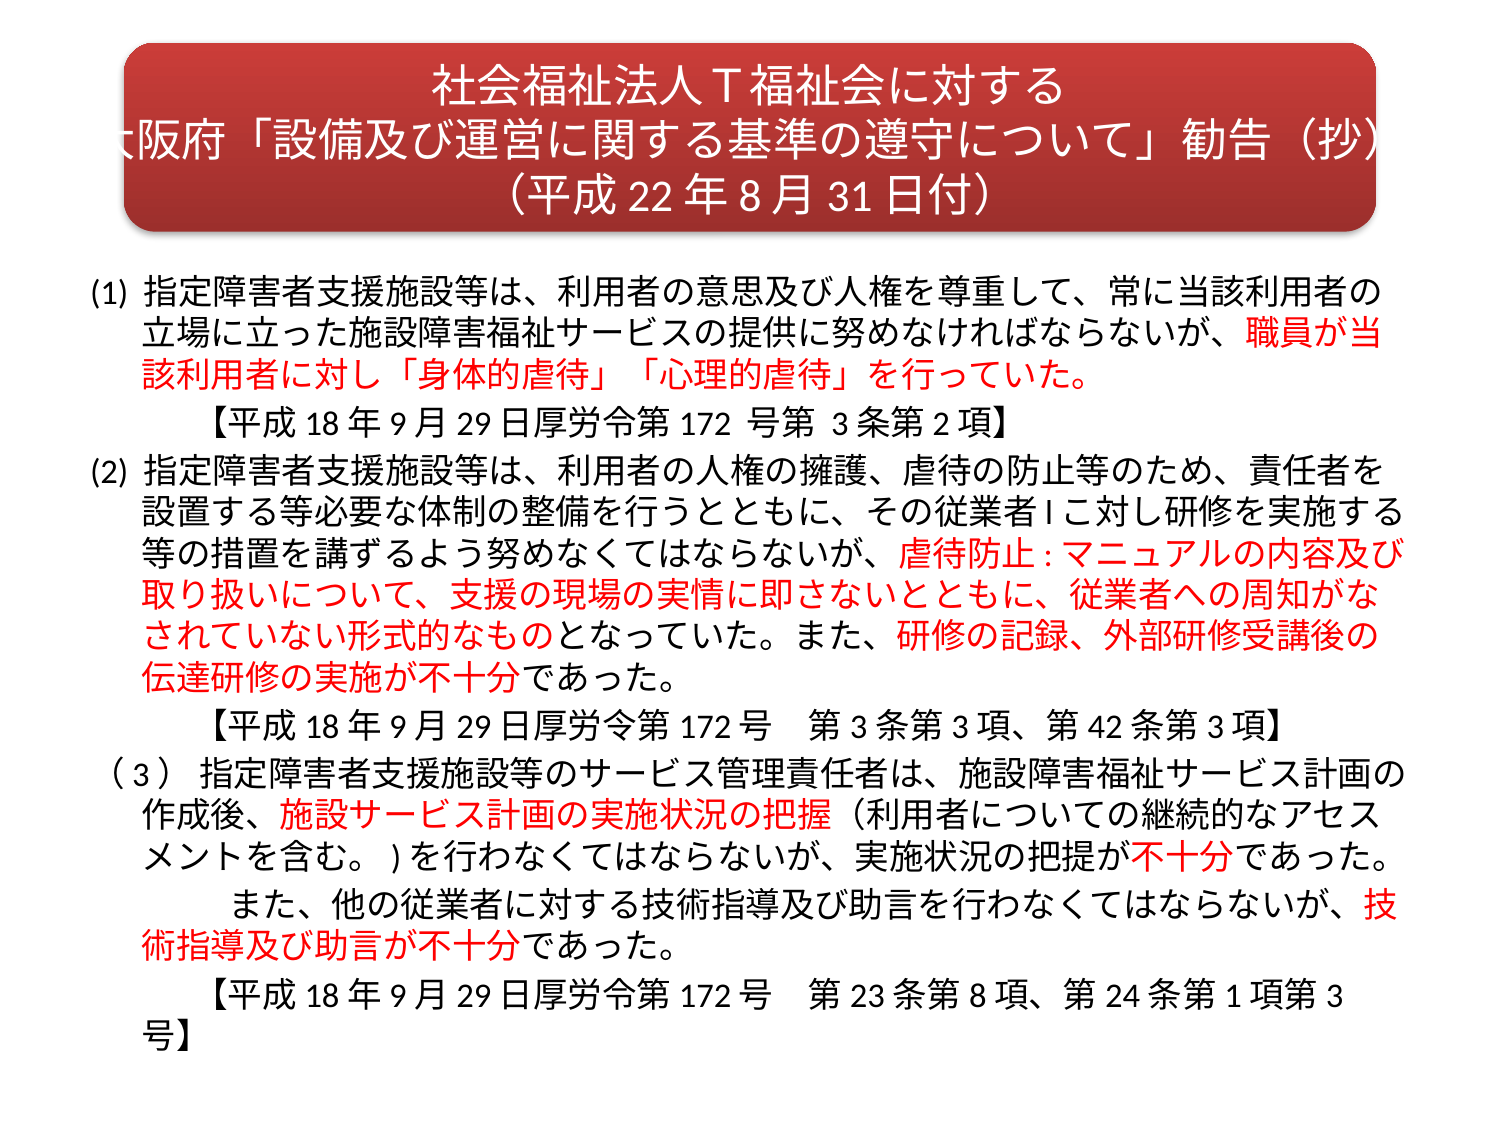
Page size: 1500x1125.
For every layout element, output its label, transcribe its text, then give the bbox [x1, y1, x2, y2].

list (1) 指定障害者支援施設等は、利用者の意思及び人権を尊重して、常に当該利用者の立場に立った施設障害福祉サービスの提供に努めなければならないが、職員が当該利用者に対し「身体的虐待」「心理的虐待」を行っていた。 【平成18年9月29日厚労令第172 号第 3条第2項】 (2) 指定障害者支援施設等は、利用者の人権の擁護、虐待の防止等のため、責任者を設置する等必要な体制の整備を行うとともに、その従業者lこ対し研修を実施する等の措置を講ずるよう努めなくてはならないが、虐待防止:マニュアルの内容及び取り扱いについて、支援の現場の実情に即さないとともに、従業者への周知がなされていない形式的なものとなっていた。また、研修の記録、外部研修受講後の伝達研修の実施が不十分であった。 【平成18年9月29日厚労令第172号 第3条第3項、第42条第3項】 （3） 指定障害者支援施設等のサービス管理責任者は、施設障害福祉サービス計画の作成後、施設サービス計画の実施状況の把握（利用者についての継続的なアセスメントを含む。)を行わなくてはならないが、実施状況の把提が不十分であった。 また、他の従業者に対する技術指導及び助言を行わなくてはならないが、技術指導及び助言が不十分であった。 【平成18年9月29日厚労令第172号 第23条第8項、第24条第1項第3号】 [75, 262, 1425, 1094]
title 社会福祉法人Ｔ福祉会に対する 大阪府「設備及び運営に関する基準の遵守について」勧告（抄） （平成22年8月31日付） [75, 45, 1425, 233]
